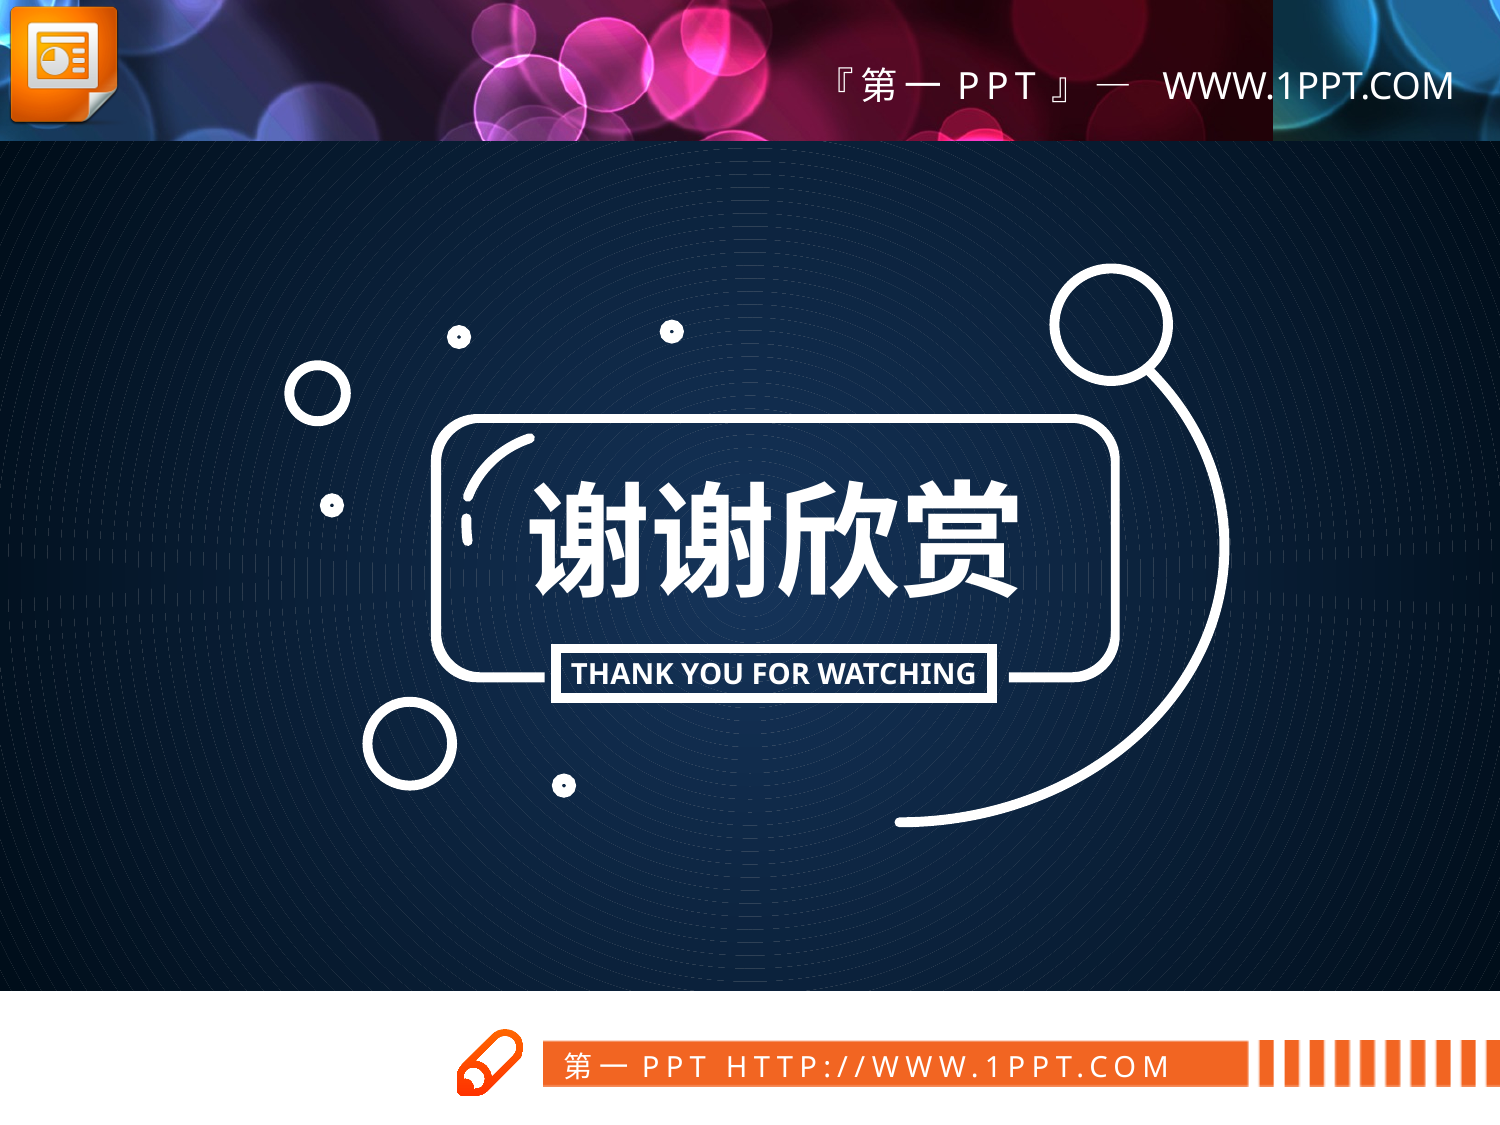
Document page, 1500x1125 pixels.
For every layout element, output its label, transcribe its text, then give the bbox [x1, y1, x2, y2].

text_box [433, 416, 1118, 680]
text_box [556, 778, 572, 793]
picture [0, 0, 1500, 141]
text_box THANK YOU FOR WATCHING [556, 648, 992, 699]
text_box [367, 701, 453, 786]
text_box [324, 498, 339, 513]
text_box 谢谢欣赏 [510, 454, 1041, 620]
text_box [664, 324, 679, 339]
text_box [899, 368, 1225, 823]
text_box [467, 438, 530, 497]
text_box [289, 365, 346, 422]
picture [543, 1040, 1500, 1087]
text_box [1054, 268, 1168, 381]
text_box [452, 330, 467, 344]
